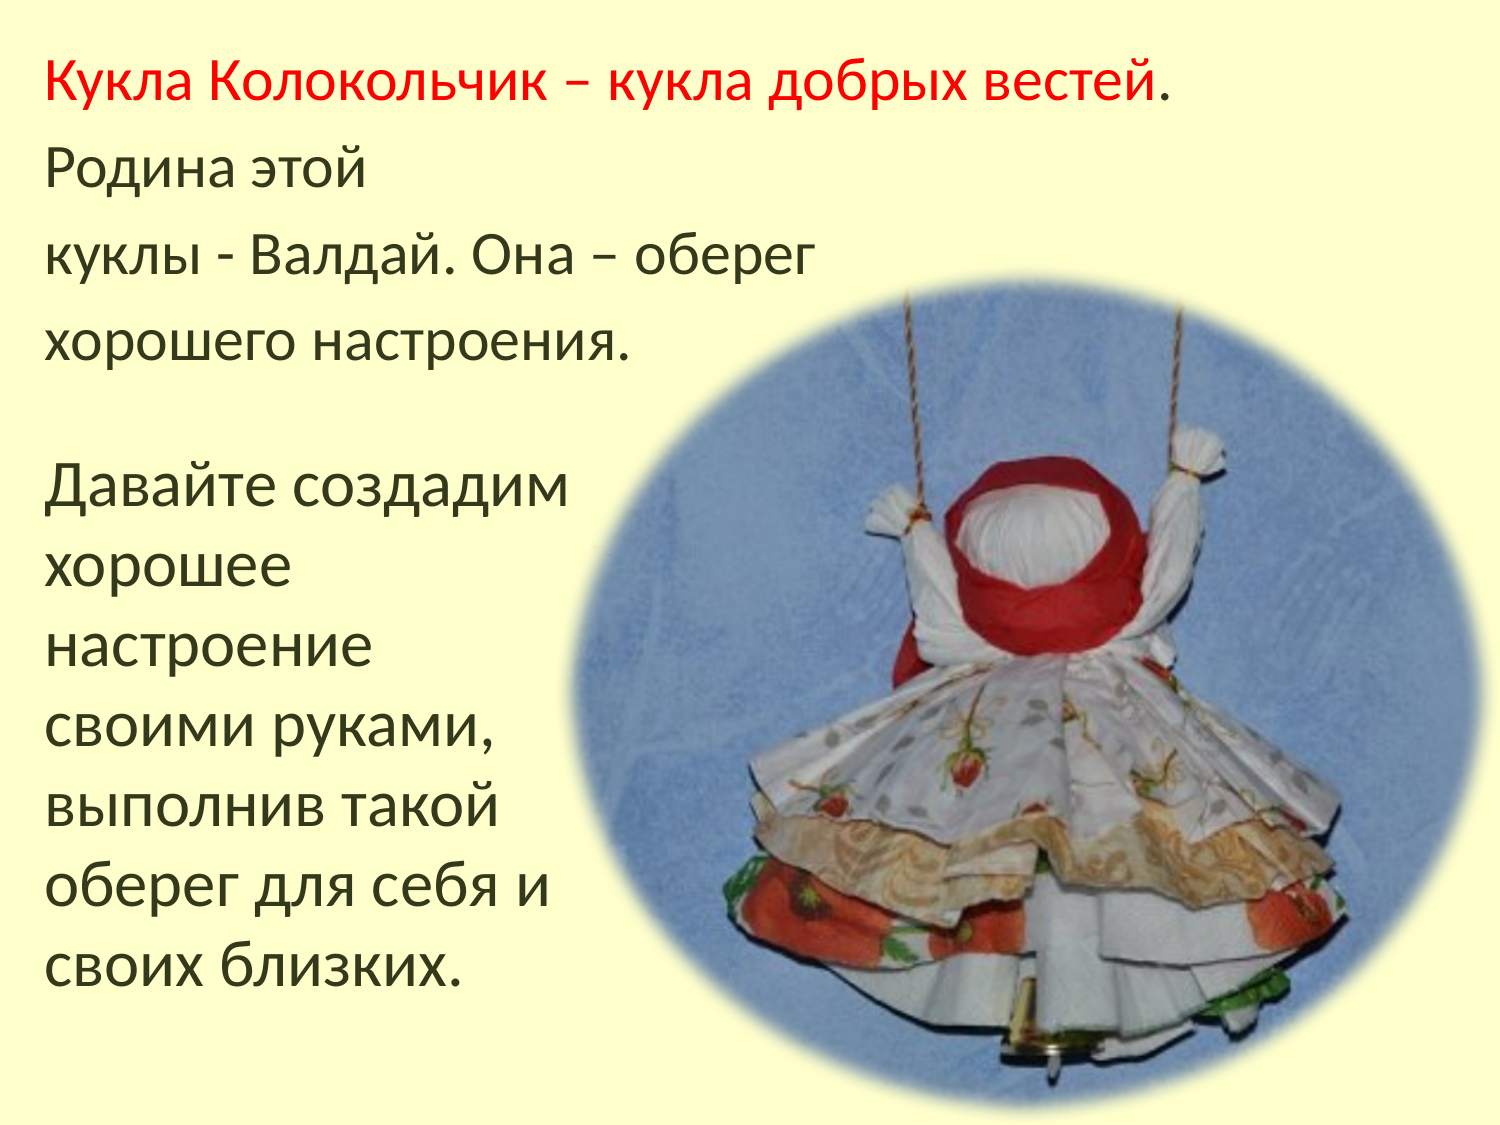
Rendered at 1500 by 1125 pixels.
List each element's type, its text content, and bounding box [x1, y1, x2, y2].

list Кукла Колокольчик – кукла добрых вестей. Родина этой куклы - Валдай. Она – оберег хорошего настроения. [29, 30, 1258, 432]
picture [554, 263, 1500, 1125]
text_box Давайте создадим хорошее настроение своими руками, выполнив такой оберег для себя и своих близких. [29, 432, 549, 1007]
